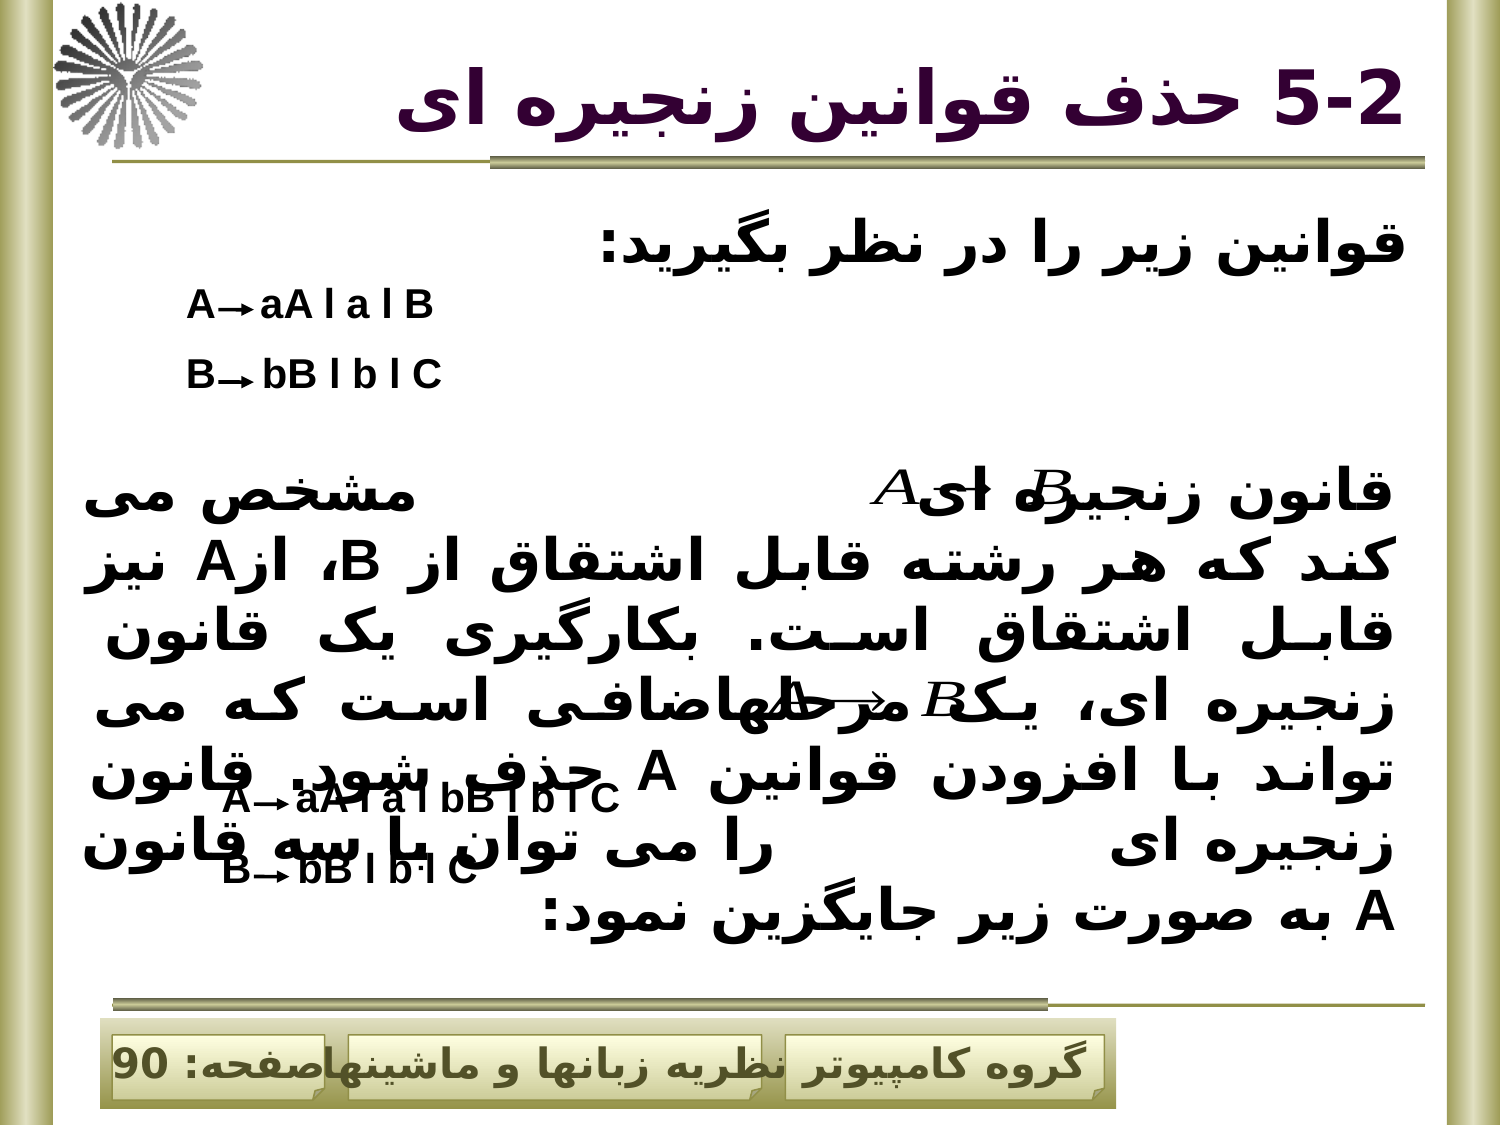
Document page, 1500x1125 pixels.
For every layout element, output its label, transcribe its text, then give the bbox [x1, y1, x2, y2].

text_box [206, 818, 692, 904]
title 5-2 حذف قوانین زنجیره ای [147, 42, 1423, 147]
text_box قوانین زیر را در نظر بگیرید: [100, 196, 1424, 282]
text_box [170, 268, 656, 409]
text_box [64, 444, 1412, 810]
